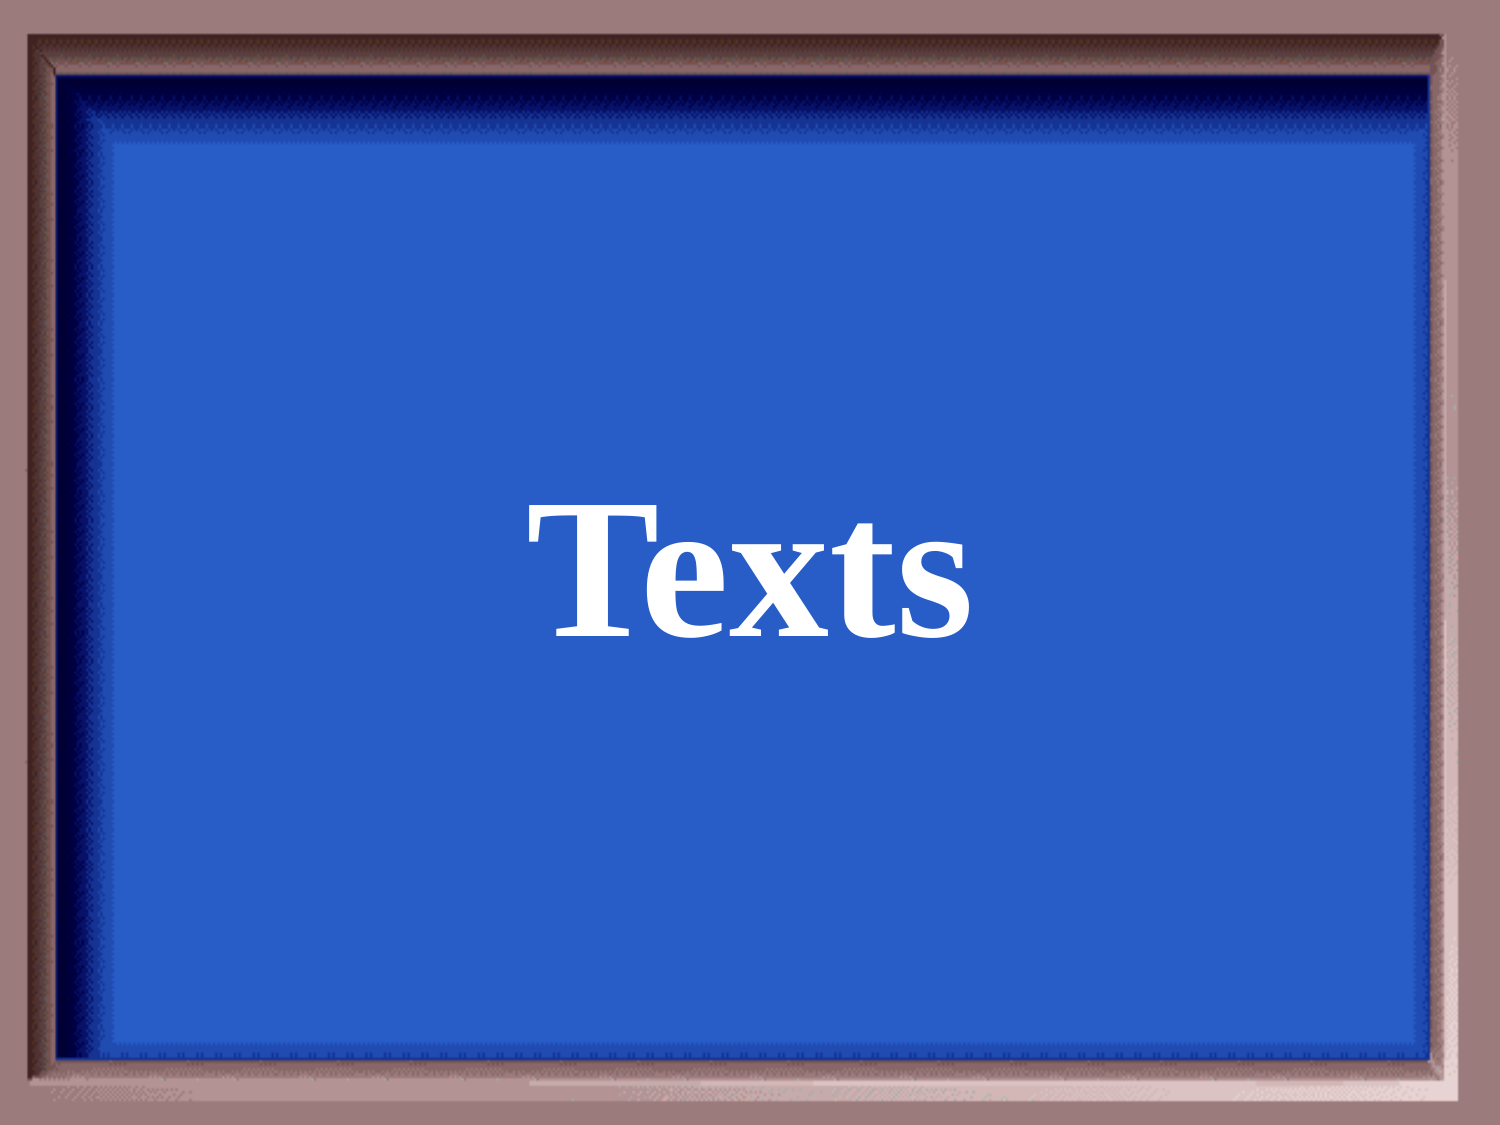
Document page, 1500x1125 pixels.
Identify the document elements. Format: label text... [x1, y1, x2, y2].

picture [0, 0, 1500, 1125]
title Texts [112, 462, 1388, 650]
